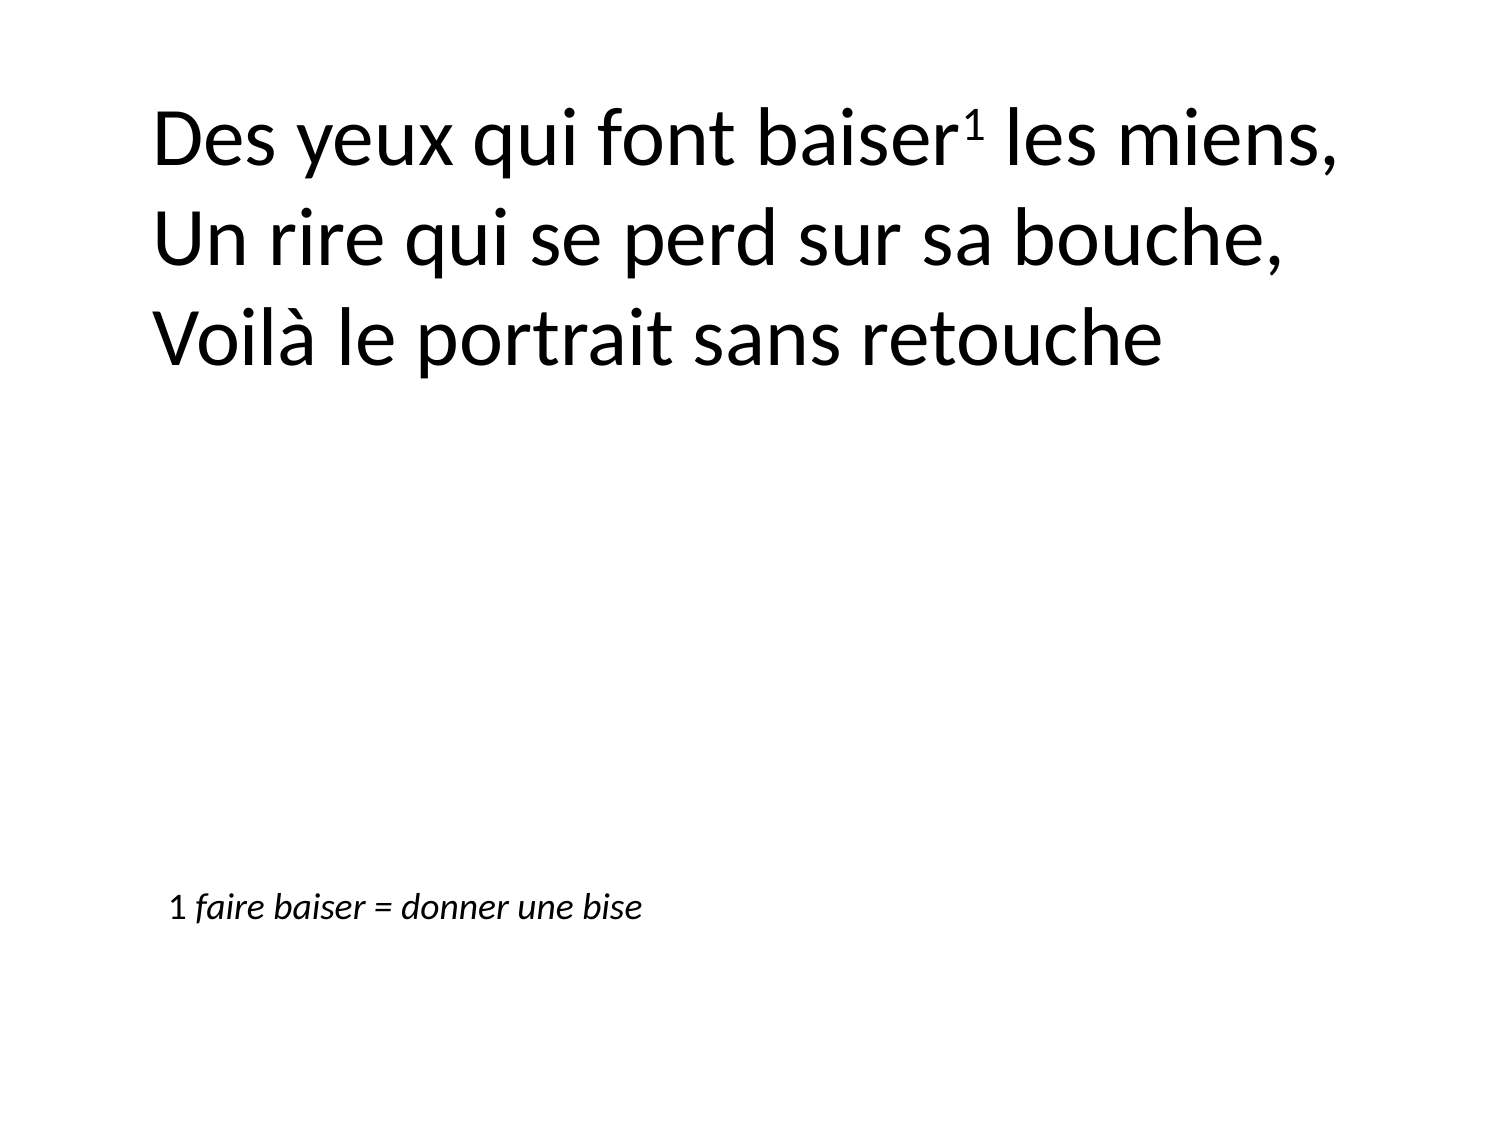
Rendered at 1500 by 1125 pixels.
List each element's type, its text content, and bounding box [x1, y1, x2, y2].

text_box 1 faire baiser = donner une bise [153, 874, 658, 935]
text_box Des yeux qui font baiser1 les miens, Un rire qui se perd sur sa bouche, Voilà le portrait sans retouche [137, 75, 1500, 590]
